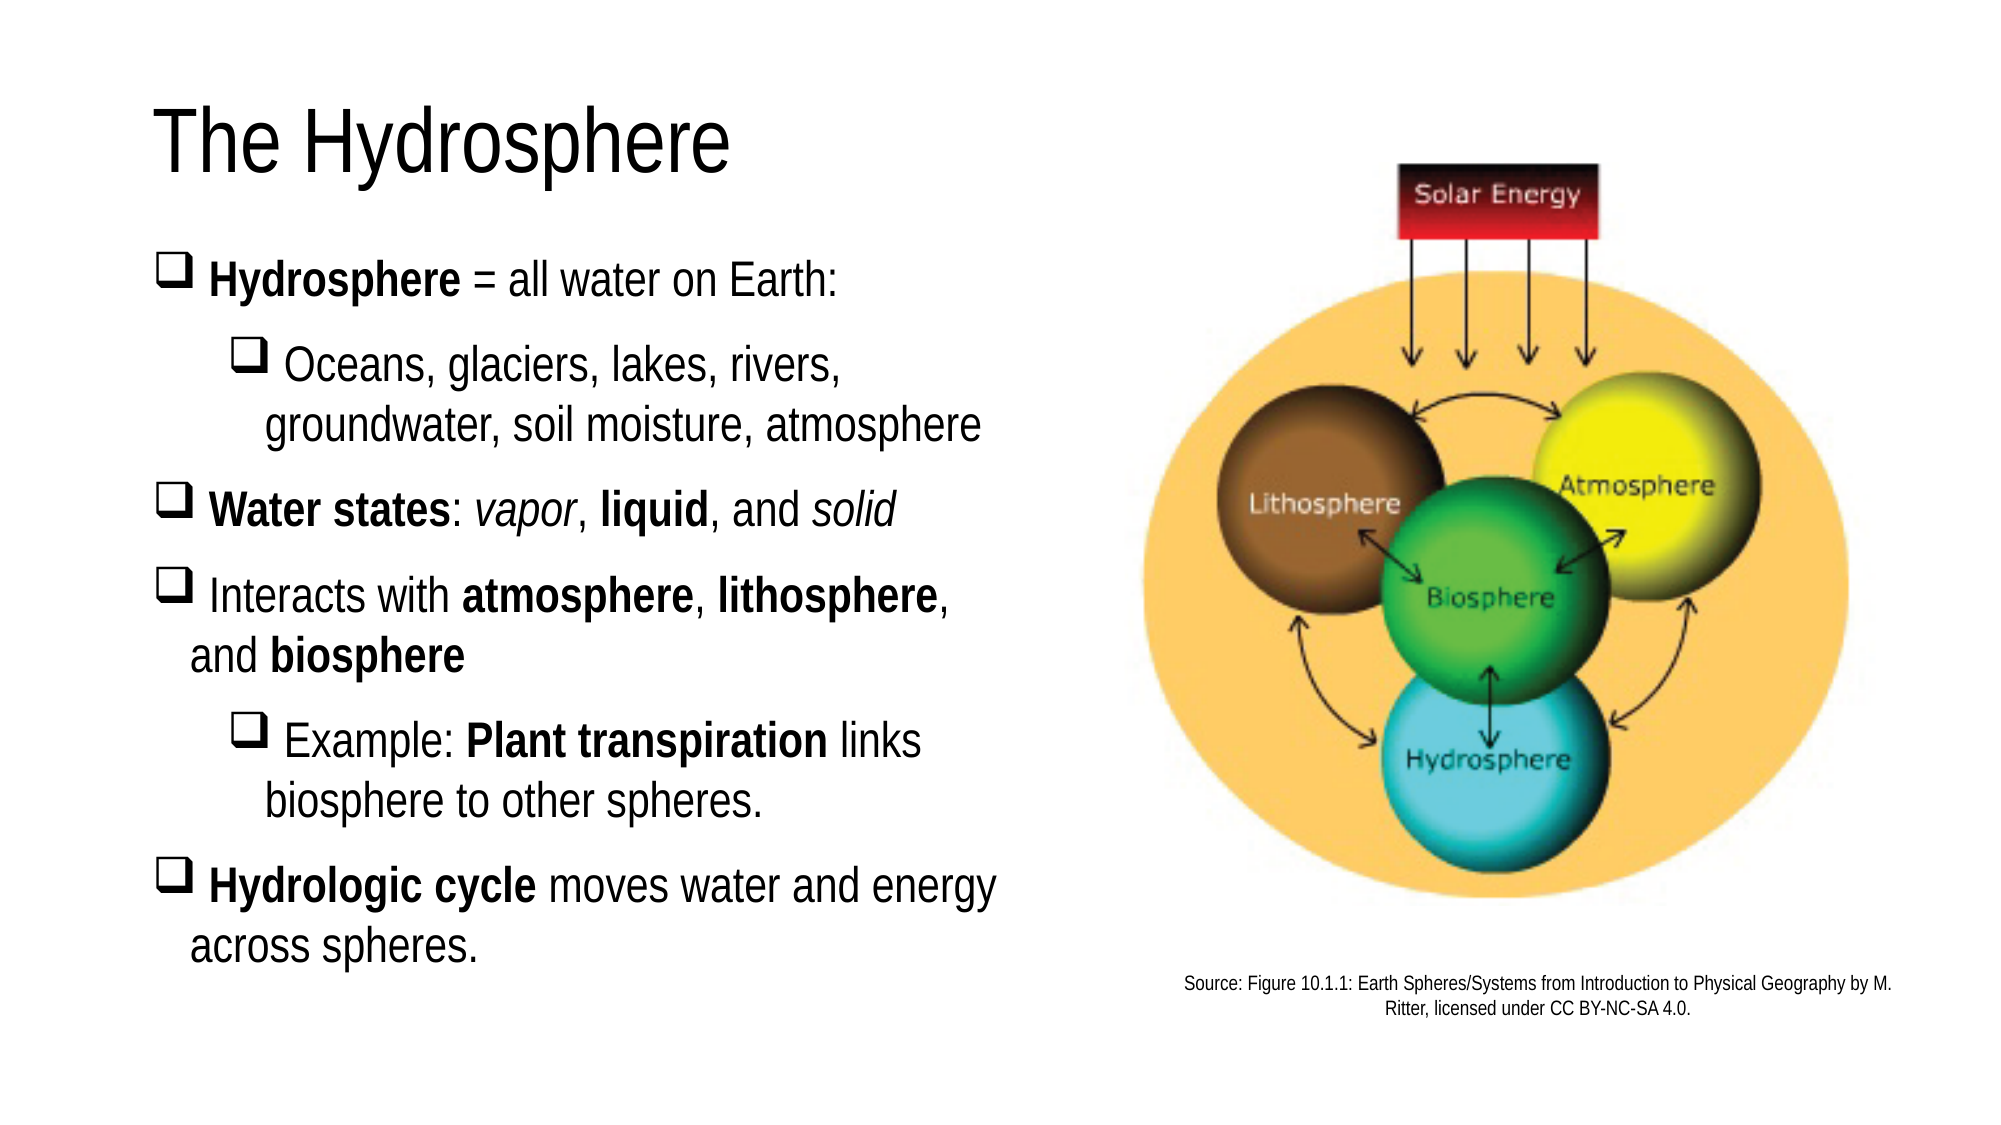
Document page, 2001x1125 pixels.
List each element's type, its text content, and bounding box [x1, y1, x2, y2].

title The Hydrosphere [137, 59, 1863, 227]
picture [1124, 162, 1884, 906]
list Hydrosphere = all water on Earth: Oceans, glaciers, lakes, rivers, groundwater, soil moisture, atmosphere Water states: vapor, liquid, and solid Interacts with atmosphere, lithosphere, and biosphere Example: Plant transpiration links biosphere to other spheres. Hydrologic cycle moves water and energy across spheres. [137, 239, 1029, 983]
text_box Source: Figure 10.1.1: Earth Spheres/Systems from Introduction to Physical Geography by M. Ritter, licensed under CC BY-NC-SA 4.0. [1160, 962, 1917, 1027]
